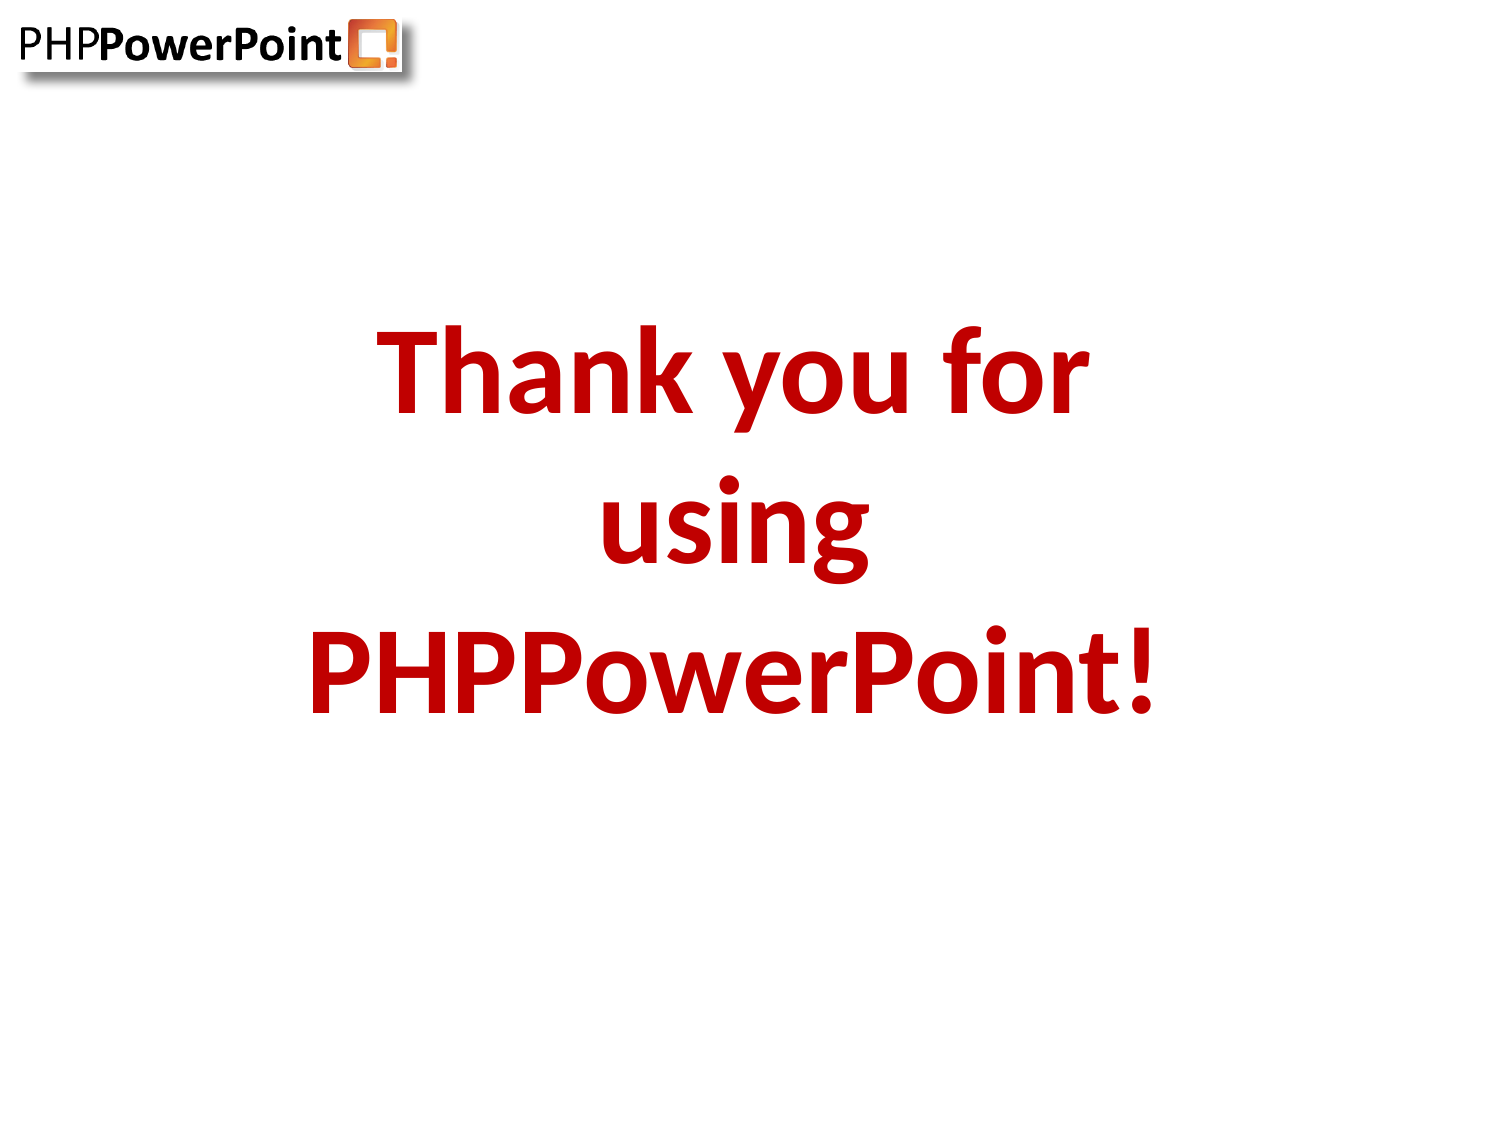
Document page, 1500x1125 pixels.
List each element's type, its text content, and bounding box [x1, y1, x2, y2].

text_box Thank you for using PHPPowerPoint! [265, 281, 1204, 746]
picture [15, 15, 402, 73]
